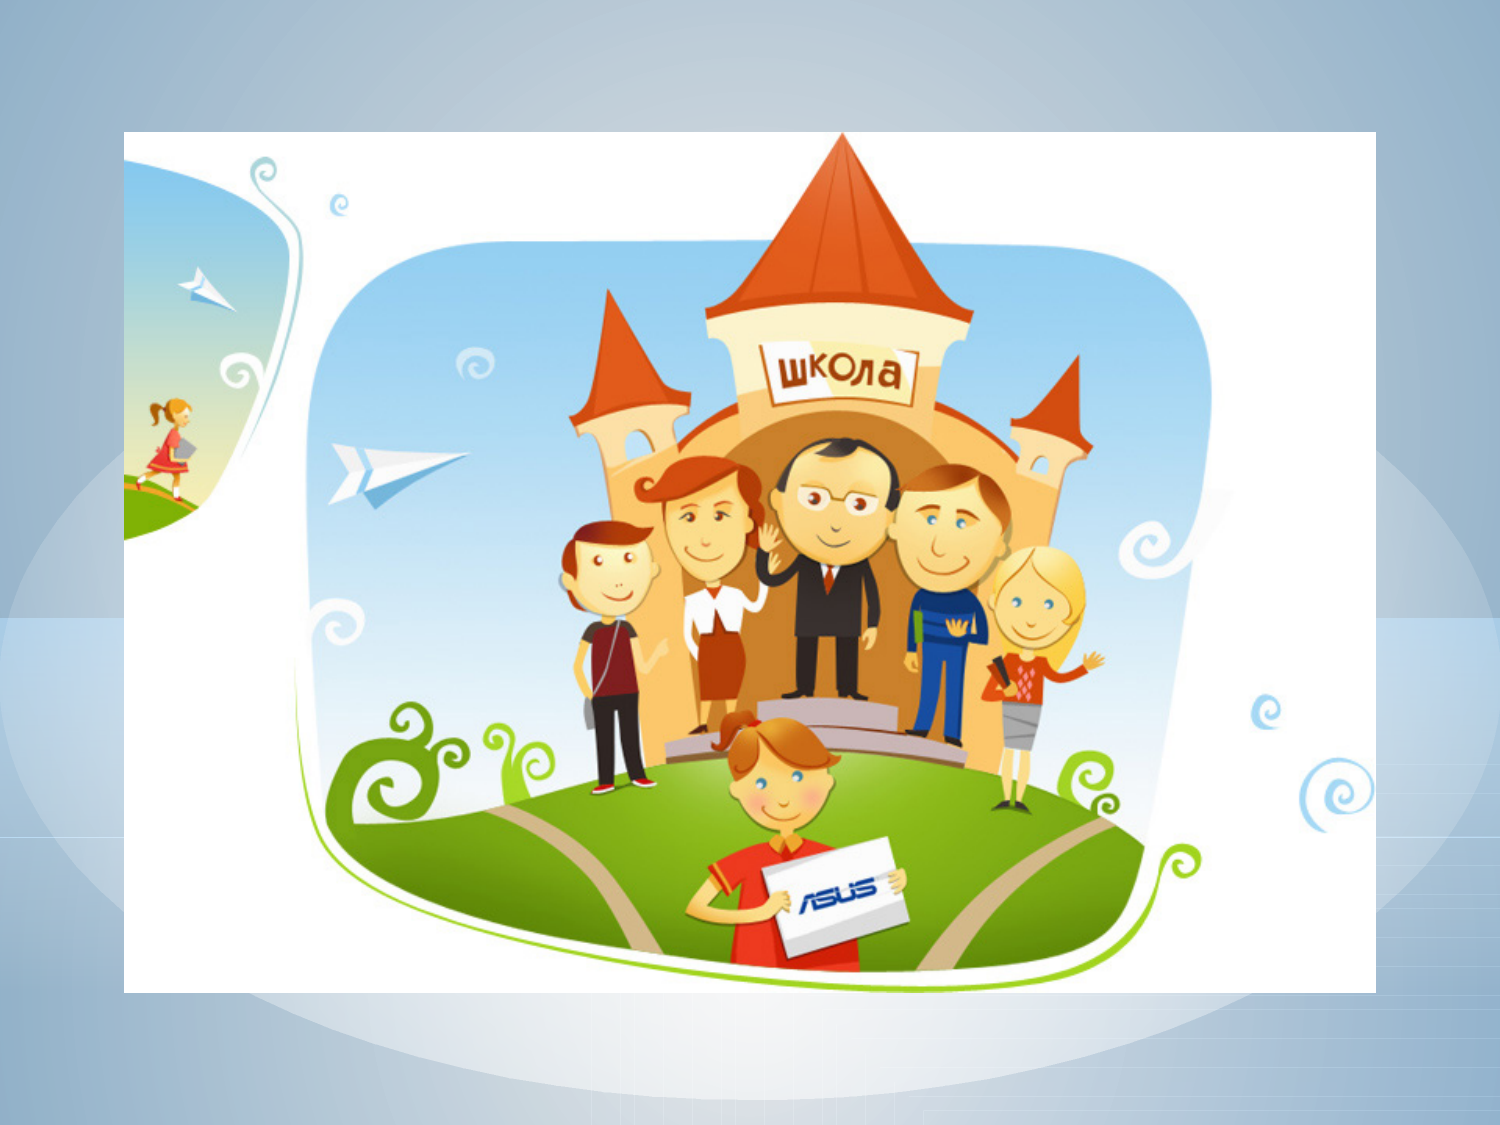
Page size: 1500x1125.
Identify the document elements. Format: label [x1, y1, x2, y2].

picture [123, 132, 1376, 993]
